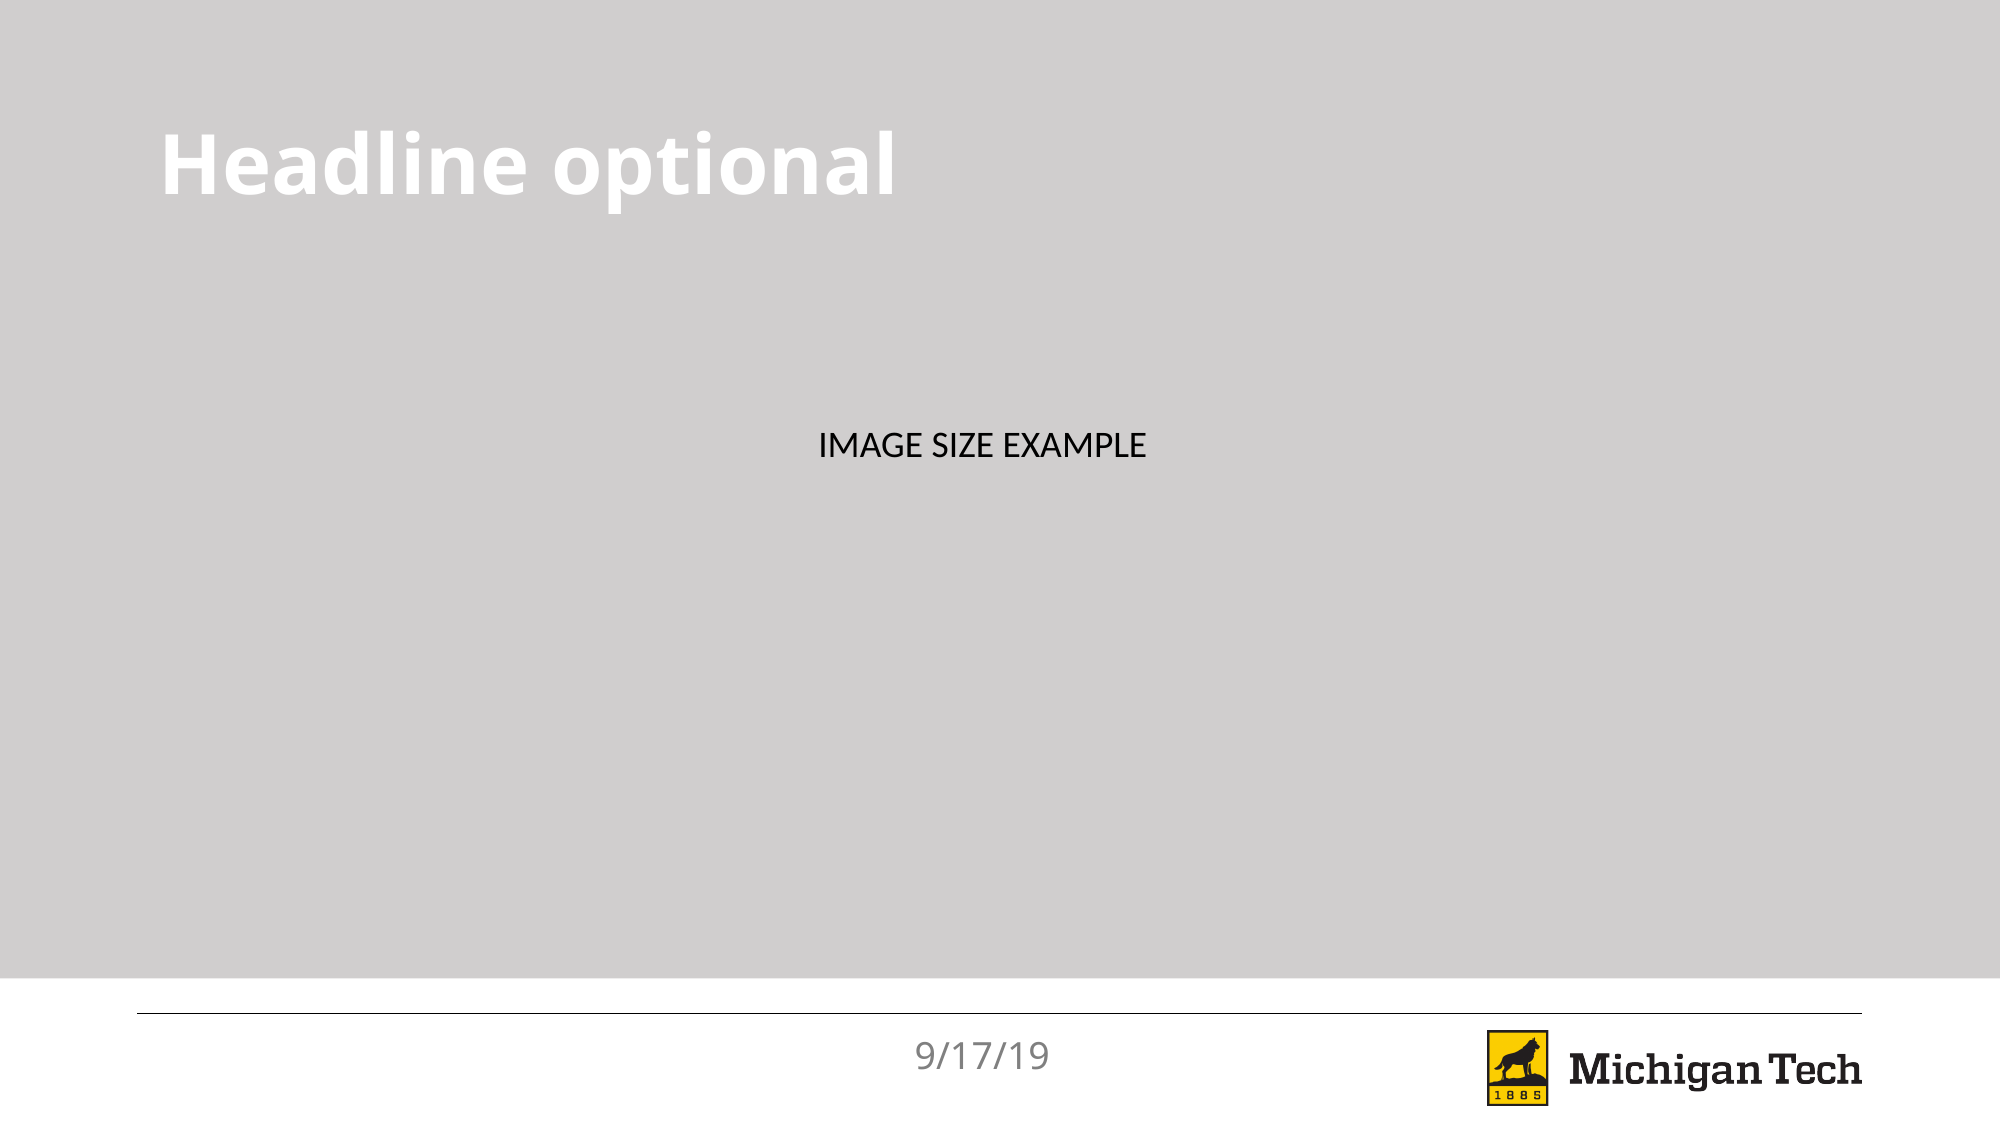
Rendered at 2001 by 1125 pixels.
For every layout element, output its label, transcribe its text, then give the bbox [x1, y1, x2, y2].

picture [1487, 1030, 1862, 1106]
title Headline optional [143, 100, 1821, 221]
text_box IMAGE SIZE EXAMPLE [803, 412, 1163, 473]
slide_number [757, 1024, 1208, 1085]
text_box [0, 0, 2000, 979]
